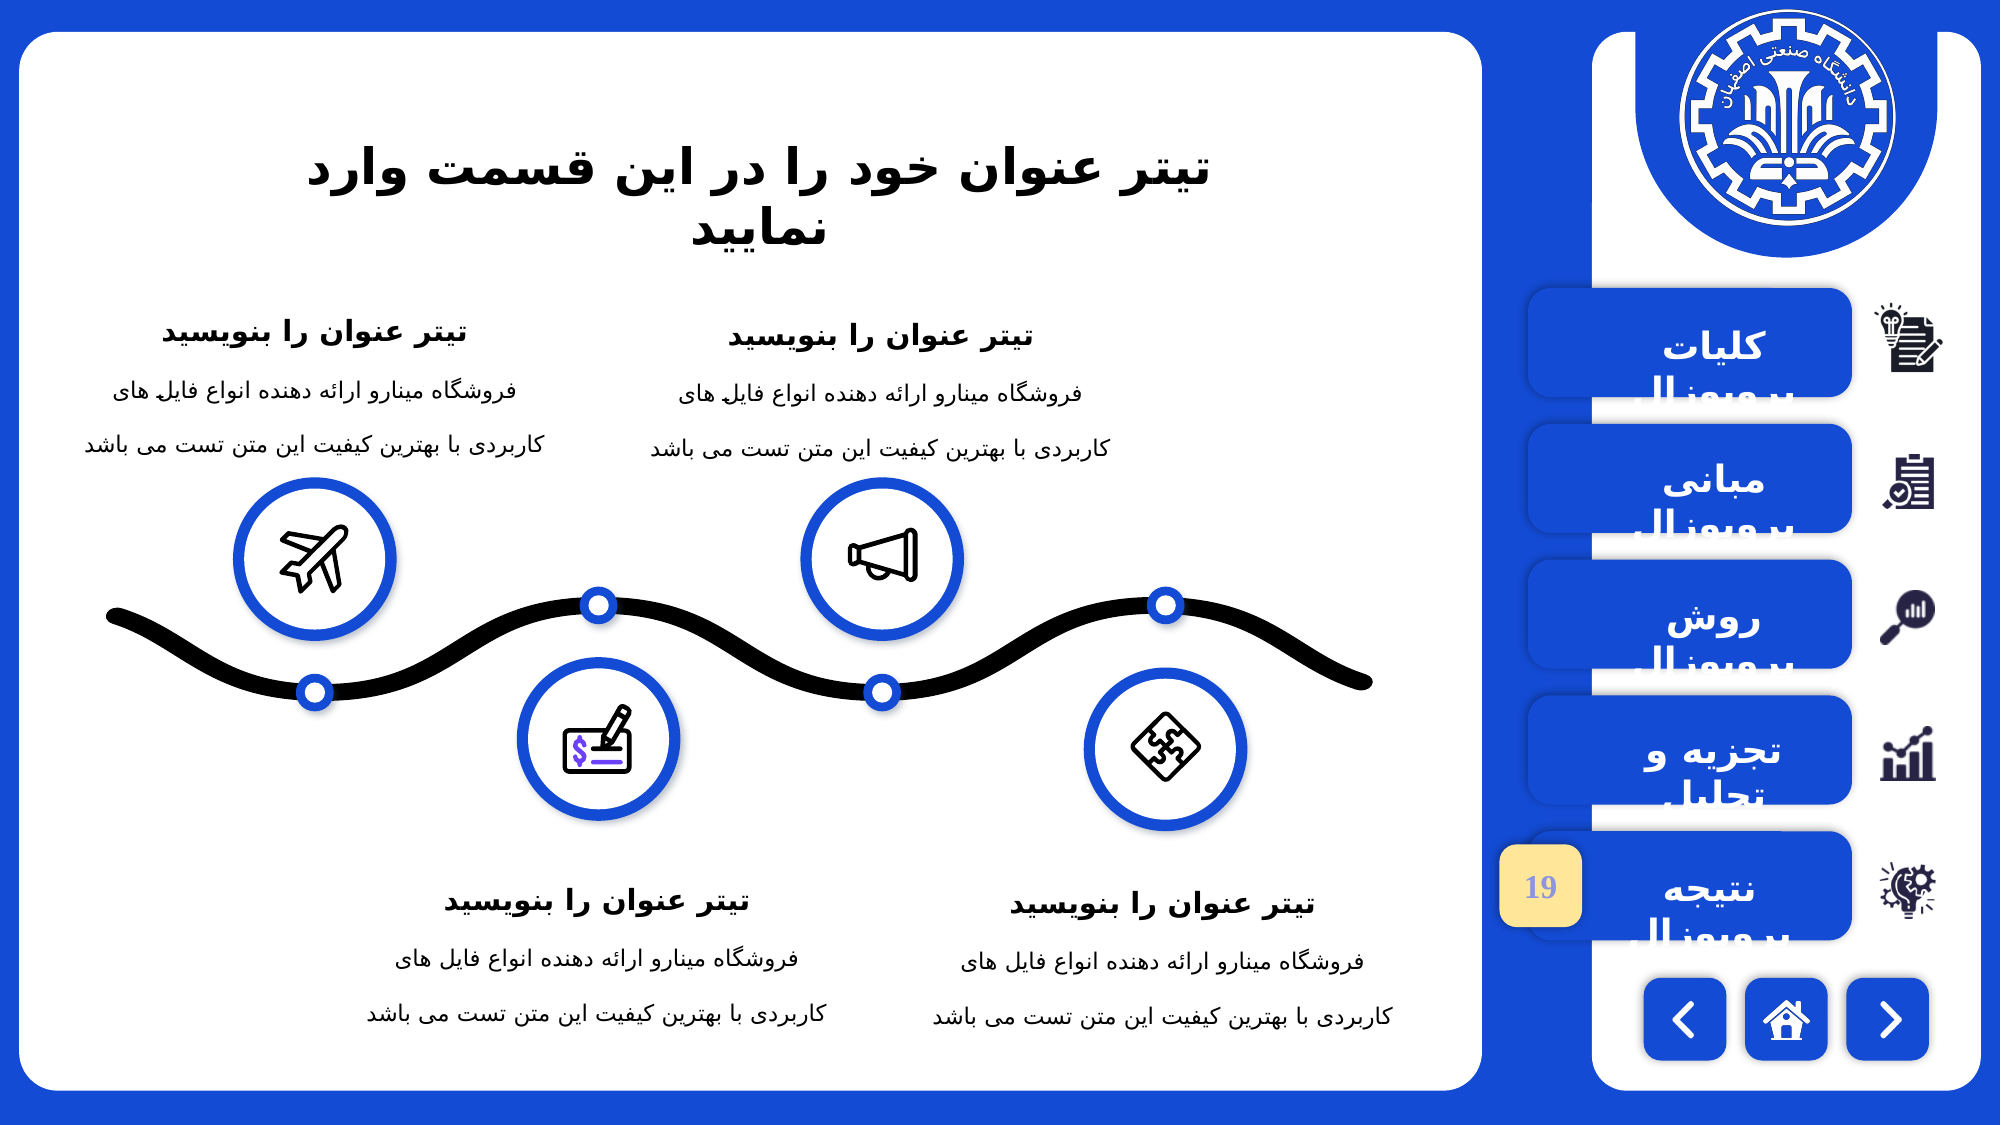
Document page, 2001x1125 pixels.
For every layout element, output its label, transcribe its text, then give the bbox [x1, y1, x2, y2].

text_box نتیجه پروپوزال [1567, 856, 1853, 962]
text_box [1083, 667, 1248, 832]
picture [1859, 989, 1920, 1050]
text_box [232, 477, 397, 586]
text_box تیتر عنوان را بنویسید فروشگاه مینارو ارائه دهنده انواع فایل های کاربردی با بهترین کیفیت این متن تست می باشد [65, 270, 564, 465]
picture [1679, 9, 1896, 226]
text_box تیتر عنوان خود را در این قسمت وارد نمایید [291, 127, 1229, 262]
picture [1763, 1000, 1810, 1040]
picture [1880, 726, 1936, 782]
picture [1879, 862, 1936, 919]
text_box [516, 657, 681, 821]
text_box تجزیه و تحلیل [1571, 718, 1857, 824]
picture [1880, 454, 1935, 509]
picture [1655, 989, 1716, 1050]
text_box مبانی پروپوزال [1571, 448, 1857, 553]
text_box تیتر عنوان را بنویسید فروشگاه مینارو ارائه دهنده انواع فایل های کاربردی با بهترین کیفیت این متن تست می باشد [913, 842, 1413, 1037]
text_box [98, 586, 1375, 712]
text_box روش پروپوزال [1571, 584, 1857, 689]
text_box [800, 477, 965, 586]
picture [1872, 301, 1944, 373]
text_box تیتر عنوان را بنویسید فروشگاه مینارو ارائه دهنده انواع فایل های کاربردی با بهترین کیفیت این متن تست می باشد [631, 273, 1130, 468]
picture [1880, 590, 1935, 645]
text_box تیتر عنوان را بنویسید فروشگاه مینارو ارائه دهنده انواع فایل های کاربردی با بهترین کیفیت این متن تست می باشد [347, 839, 847, 1034]
slide_number 19 [1499, 854, 1583, 915]
text_box کلیات پروپوزال [1571, 314, 1857, 420]
